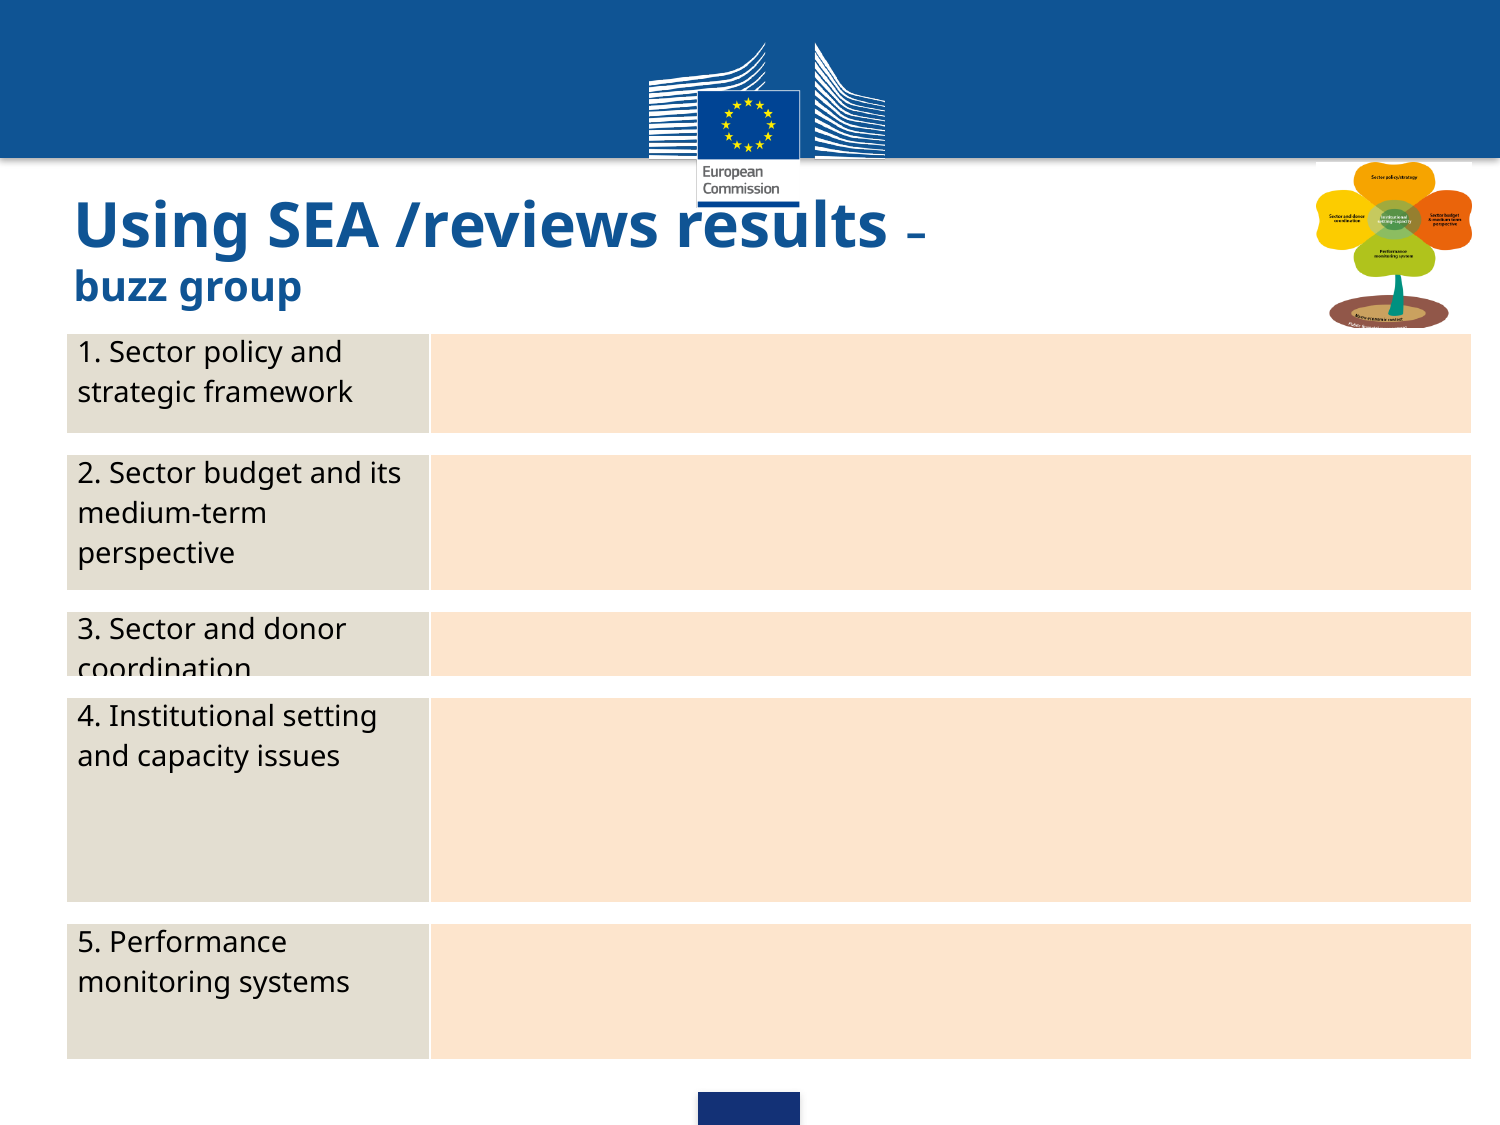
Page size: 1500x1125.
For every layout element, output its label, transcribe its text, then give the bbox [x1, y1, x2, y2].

table_header [431, 334, 1471, 433]
table_header 3. Sector and donor coordination [67, 612, 429, 676]
table_header 5. Performance monitoring systems [67, 924, 429, 1059]
title Using SEA /reviews results – buzz group [0, 146, 1300, 350]
table_header 2. Sector budget and its medium-term perspective [67, 455, 429, 590]
table_header 1. Sector policy and strategic framework [67, 334, 429, 433]
table_header [431, 612, 1471, 676]
table_header [431, 698, 1471, 902]
picture [649, 42, 885, 146]
table_header [431, 924, 1471, 1059]
table_header 4. Institutional setting and capacity issues [67, 698, 429, 902]
text_box [1293, 101, 1471, 215]
picture [1316, 162, 1473, 332]
table_header [431, 455, 1471, 590]
